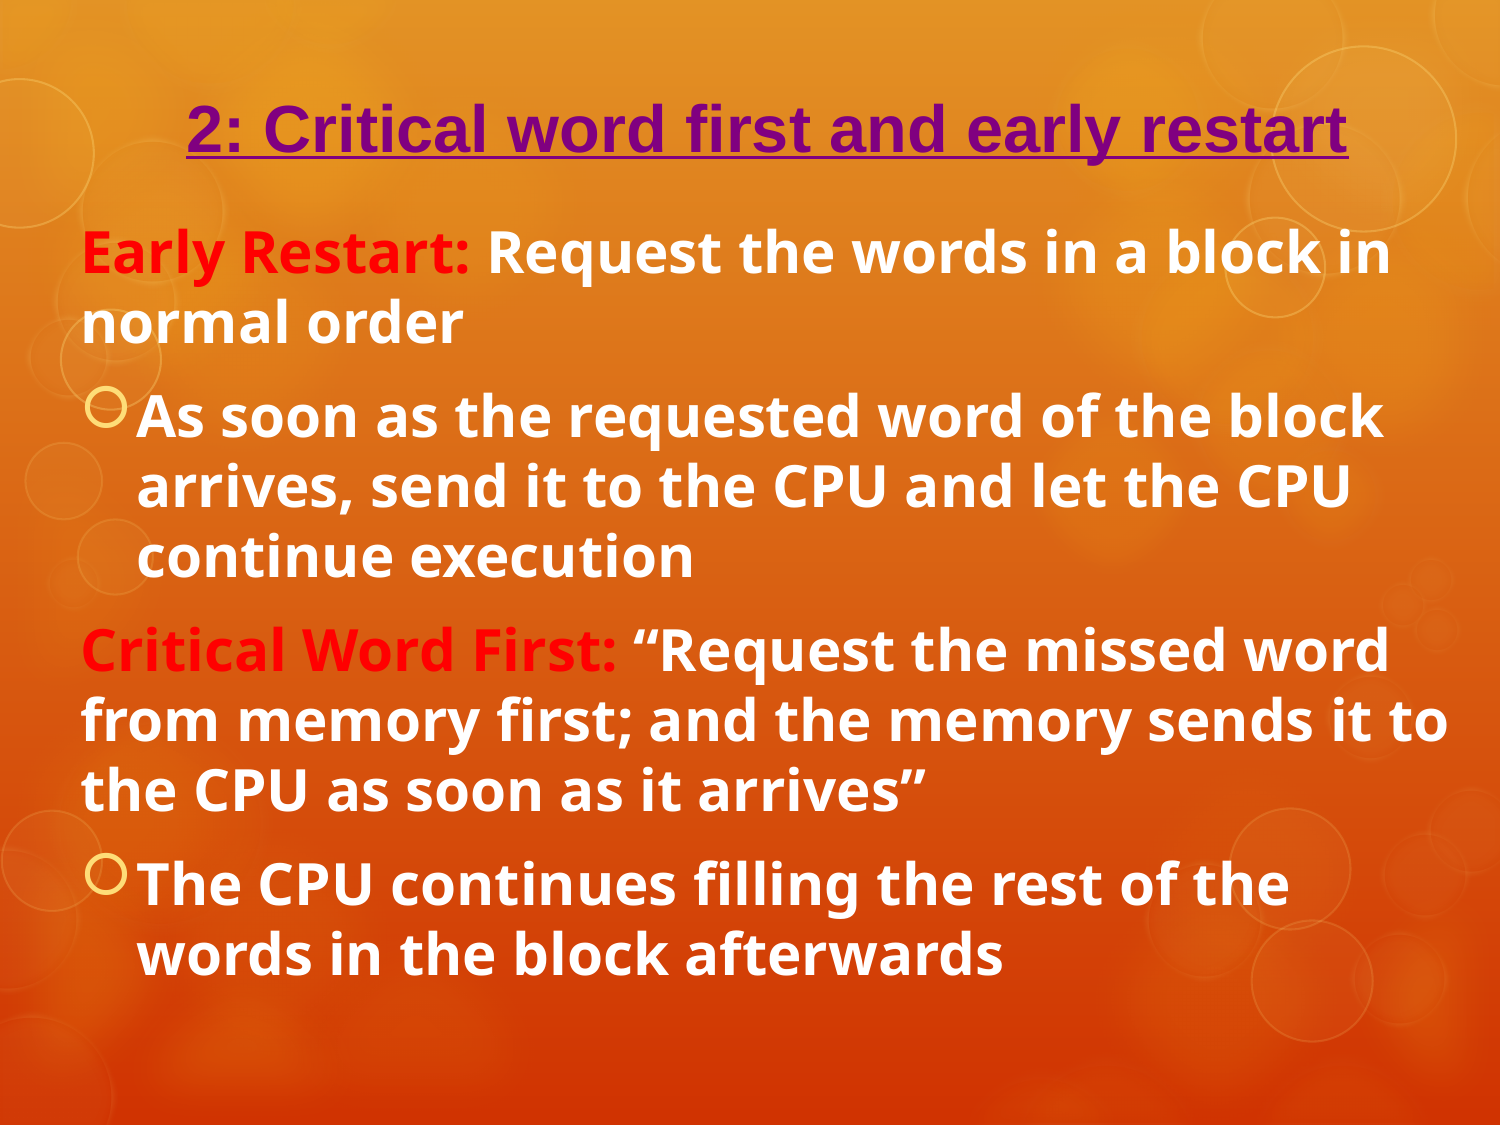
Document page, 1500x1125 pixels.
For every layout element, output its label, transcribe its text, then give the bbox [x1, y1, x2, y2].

text_box 2: Critical word first and early restart [17, 78, 1500, 173]
list Early Restart: Request the words in a block in normal order As soon as the requested word of the block arrives, send it to the CPU and let the CPU continue execution Critical Word First: “Request the missed word from memory first; and the memory sends it to the CPU as soon as it arrives” The CPU continues filling the rest of the words in the block afterwards [64, 208, 1471, 1024]
